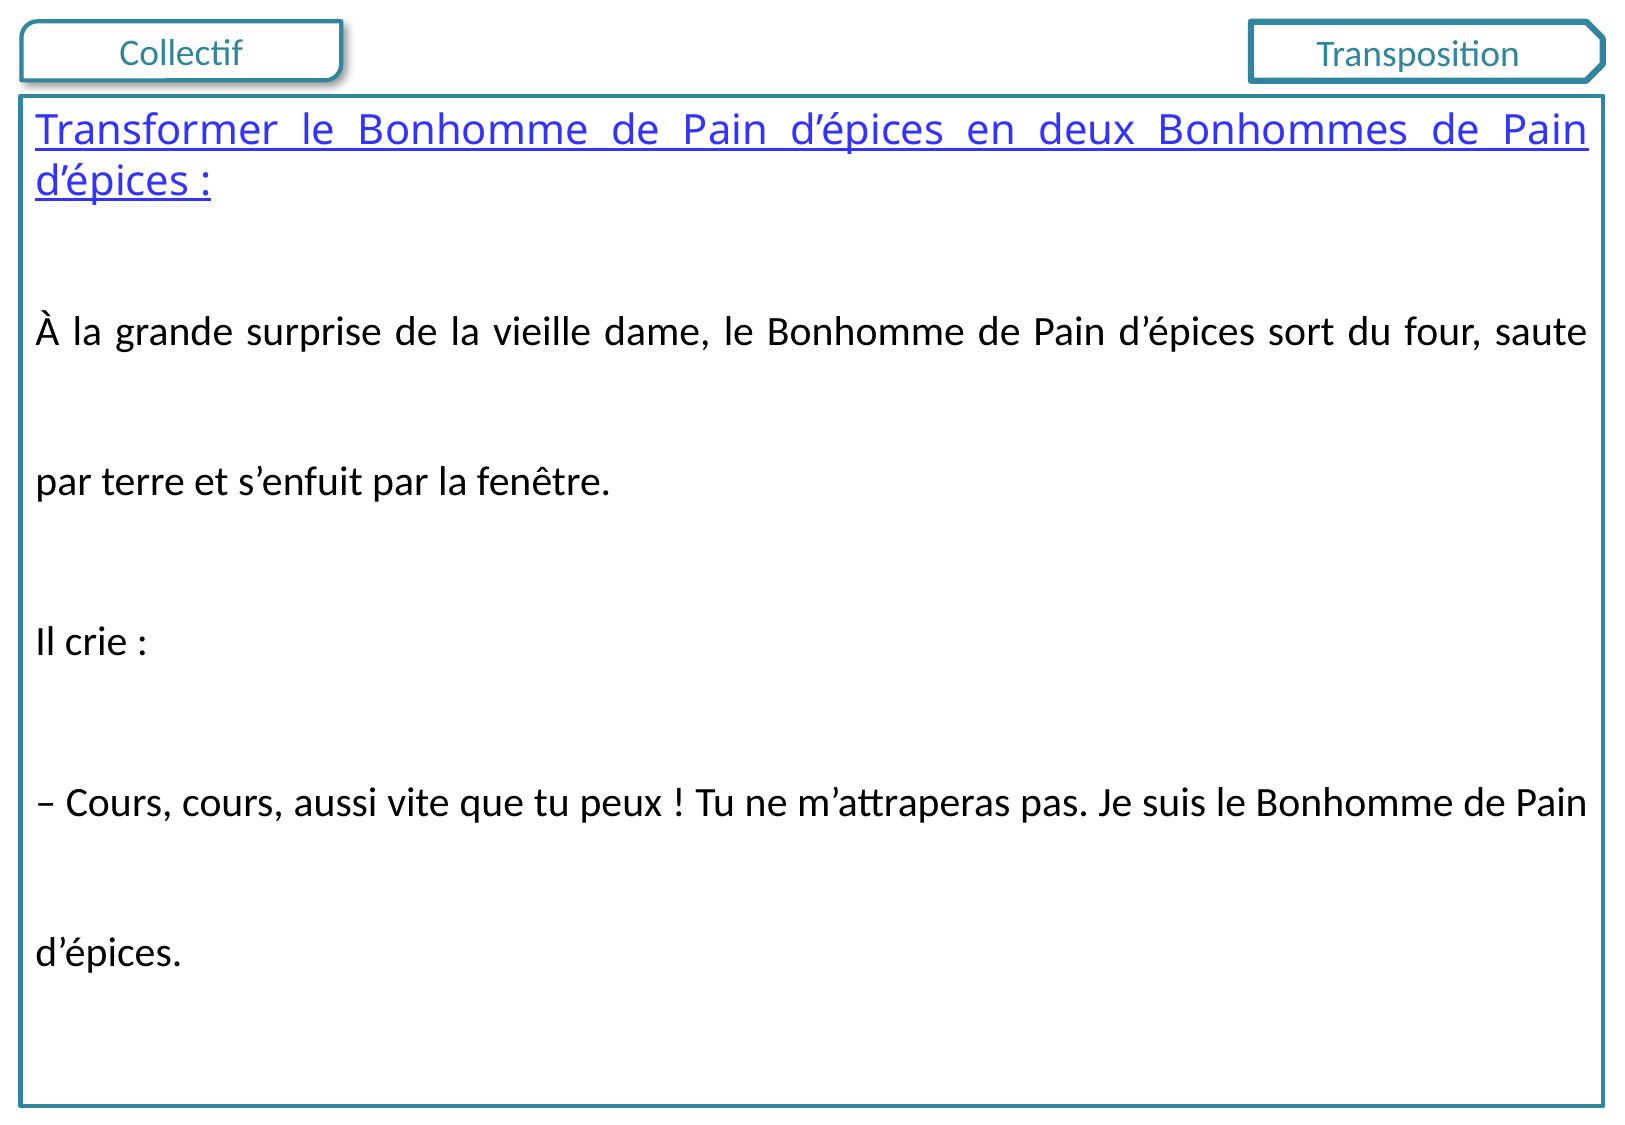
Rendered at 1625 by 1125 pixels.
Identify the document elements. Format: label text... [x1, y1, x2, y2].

list Transposition [1251, 21, 1585, 81]
list Transformer le Bonhomme de Pain d’épices en deux Bonhommes de Pain d’épices : À la grande surprise de la vieille dame, le Bonhomme de Pain d’épices sort du four, saute par terre et s’enfuit par la fenêtre. Il crie : – Cours, cours, aussi vite que tu peux ! Tu ne m’attraperas pas. Je suis le Bonhomme de Pain d’épices. [18, 94, 1605, 1108]
